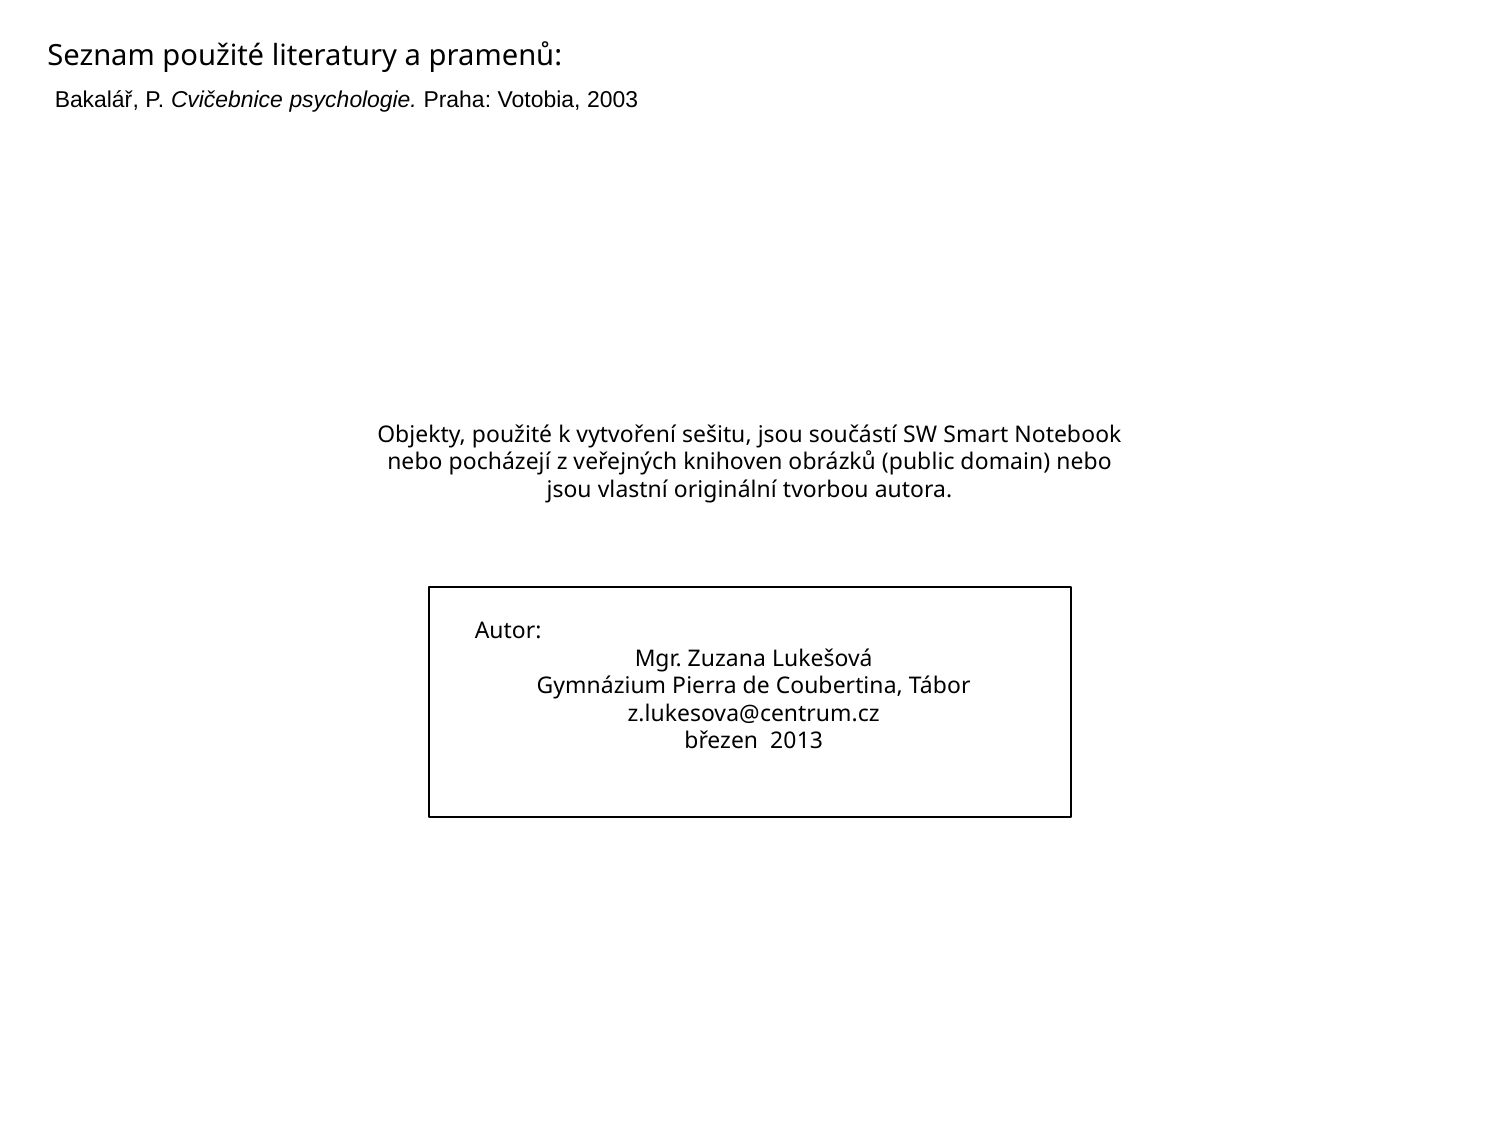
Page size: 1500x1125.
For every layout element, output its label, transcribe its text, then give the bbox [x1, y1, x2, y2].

text_box Objekty, použité k vytvoření sešitu, jsou součástí SW Smart Notebook nebo pocházejí z veřejných knihoven obrázků (public domain) nebo jsou vlastní originální tvorbou autora. [363, 412, 1137, 509]
text_box Autor: Mgr. Zuzana Lukešová Gymnázium Pierra de Coubertina, Tábor z.lukesova@centrum.cz březen 2013 [461, 609, 1047, 761]
text_box Bakalář, P. Cvičebnice psychologie. Praha: Votobia, 2003 [41, 78, 1439, 147]
text_box [427, 585, 1073, 819]
text_box Seznam použité literatury a pramenů: [33, 29, 762, 79]
